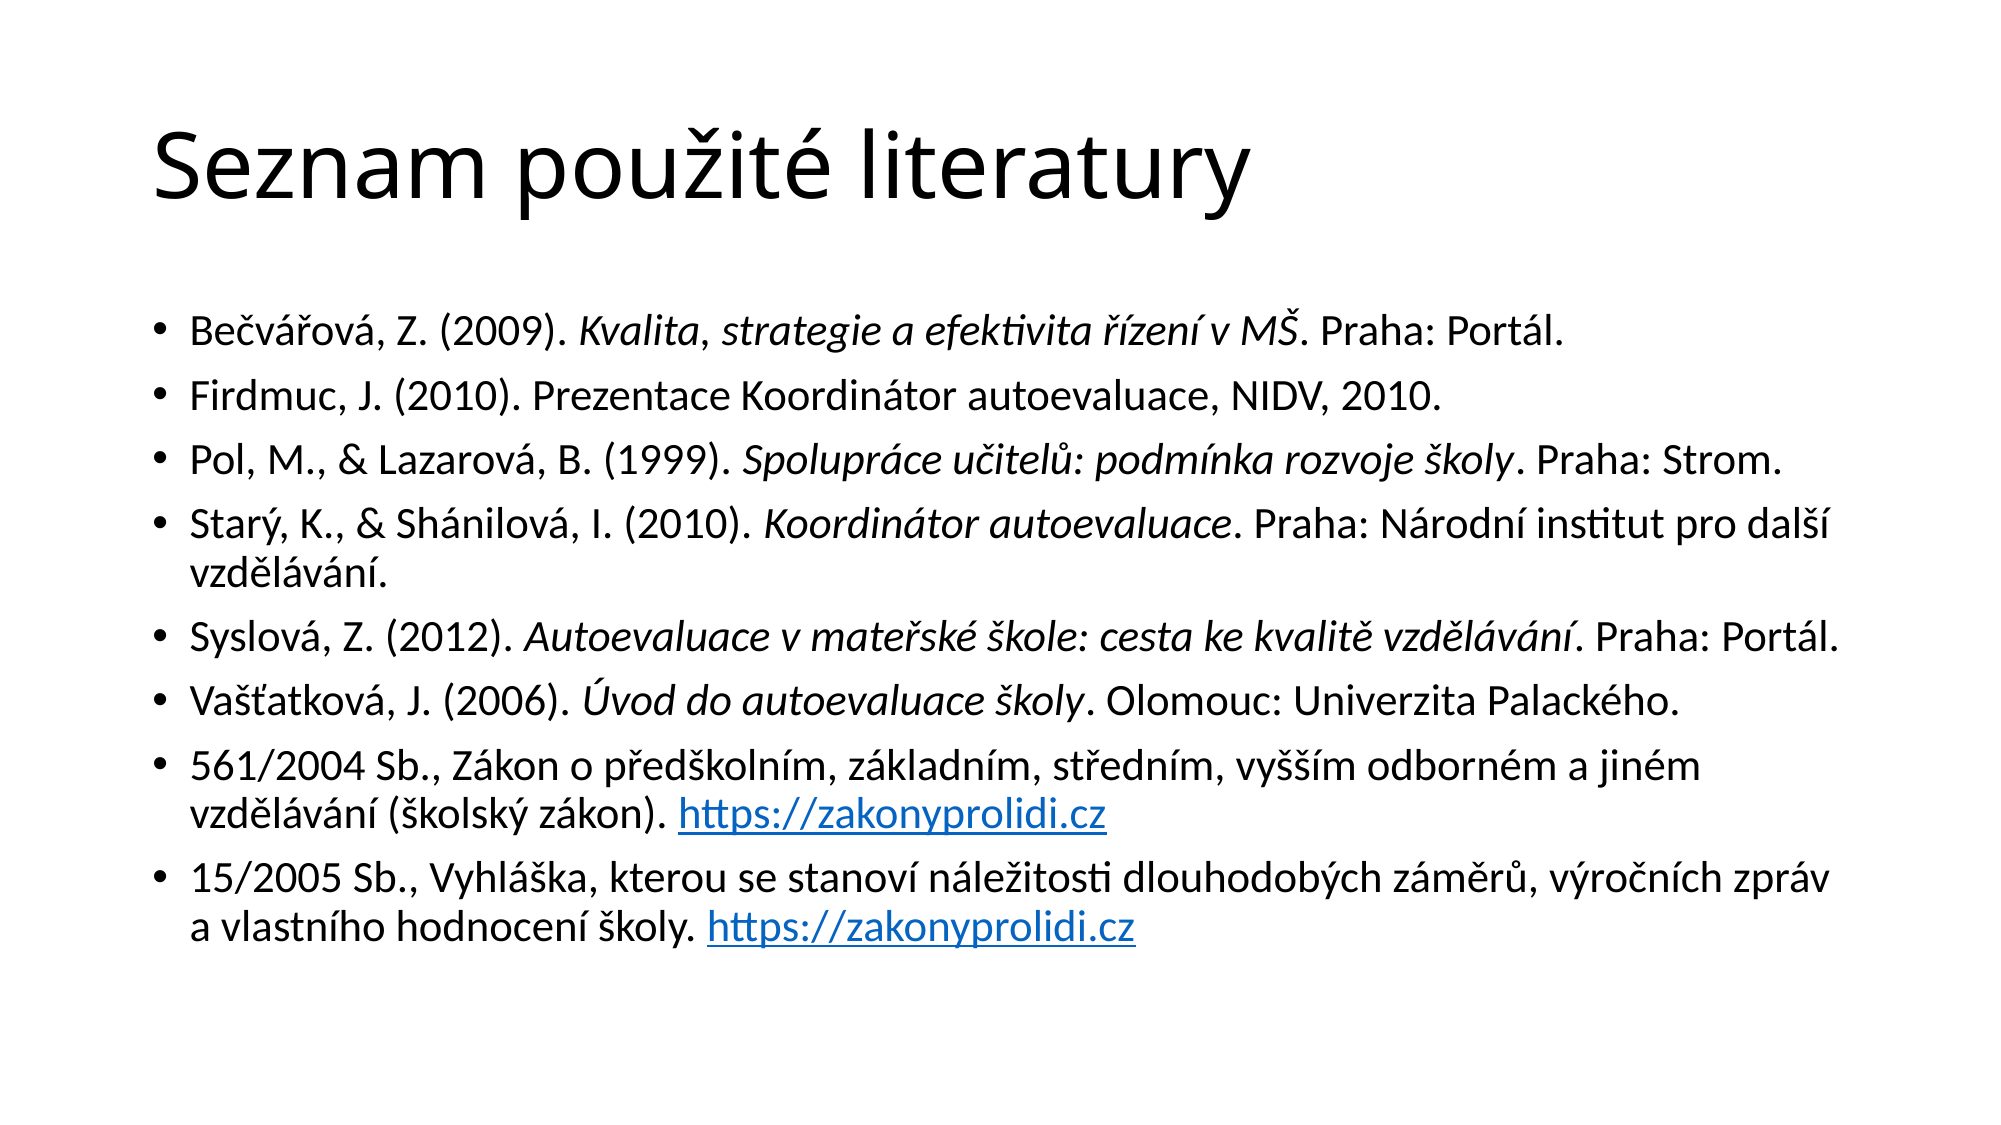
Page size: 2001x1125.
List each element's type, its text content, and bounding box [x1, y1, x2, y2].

list Bečvářová, Z. (2009). Kvalita, strategie a efektivita řízení v MŠ. Praha: Portál. Firdmuc, J. (2010). Prezentace Koordinátor autoevaluace, NIDV, 2010. Pol, M., & Lazarová, B. (1999). Spolupráce učitelů: podmínka rozvoje školy. Praha: Strom. Starý, K., & Shánilová, I. (2010). Koordinátor autoevaluace. Praha: Národní institut pro další vzdělávání. Syslová, Z. (2012). Autoevaluace v mateřské škole: cesta ke kvalitě vzdělávání. Praha: Portál. Vašťatková, J. (2006). Úvod do autoevaluace školy. Olomouc: Univerzita Palackého. 561/2004 Sb., Zákon o předškolním, základním, středním, vyšším odborném a jiném vzdělávání (školský zákon). https://zakonyprolidi.cz 15/2005 Sb., Vyhláška, kterou se stanoví náležitosti dlouhodobých záměrů, výročních zpráv a vlastního hodnocení školy. https://zakonyprolidi.cz [137, 299, 1863, 1014]
title Seznam použité literatury [137, 59, 1863, 278]
